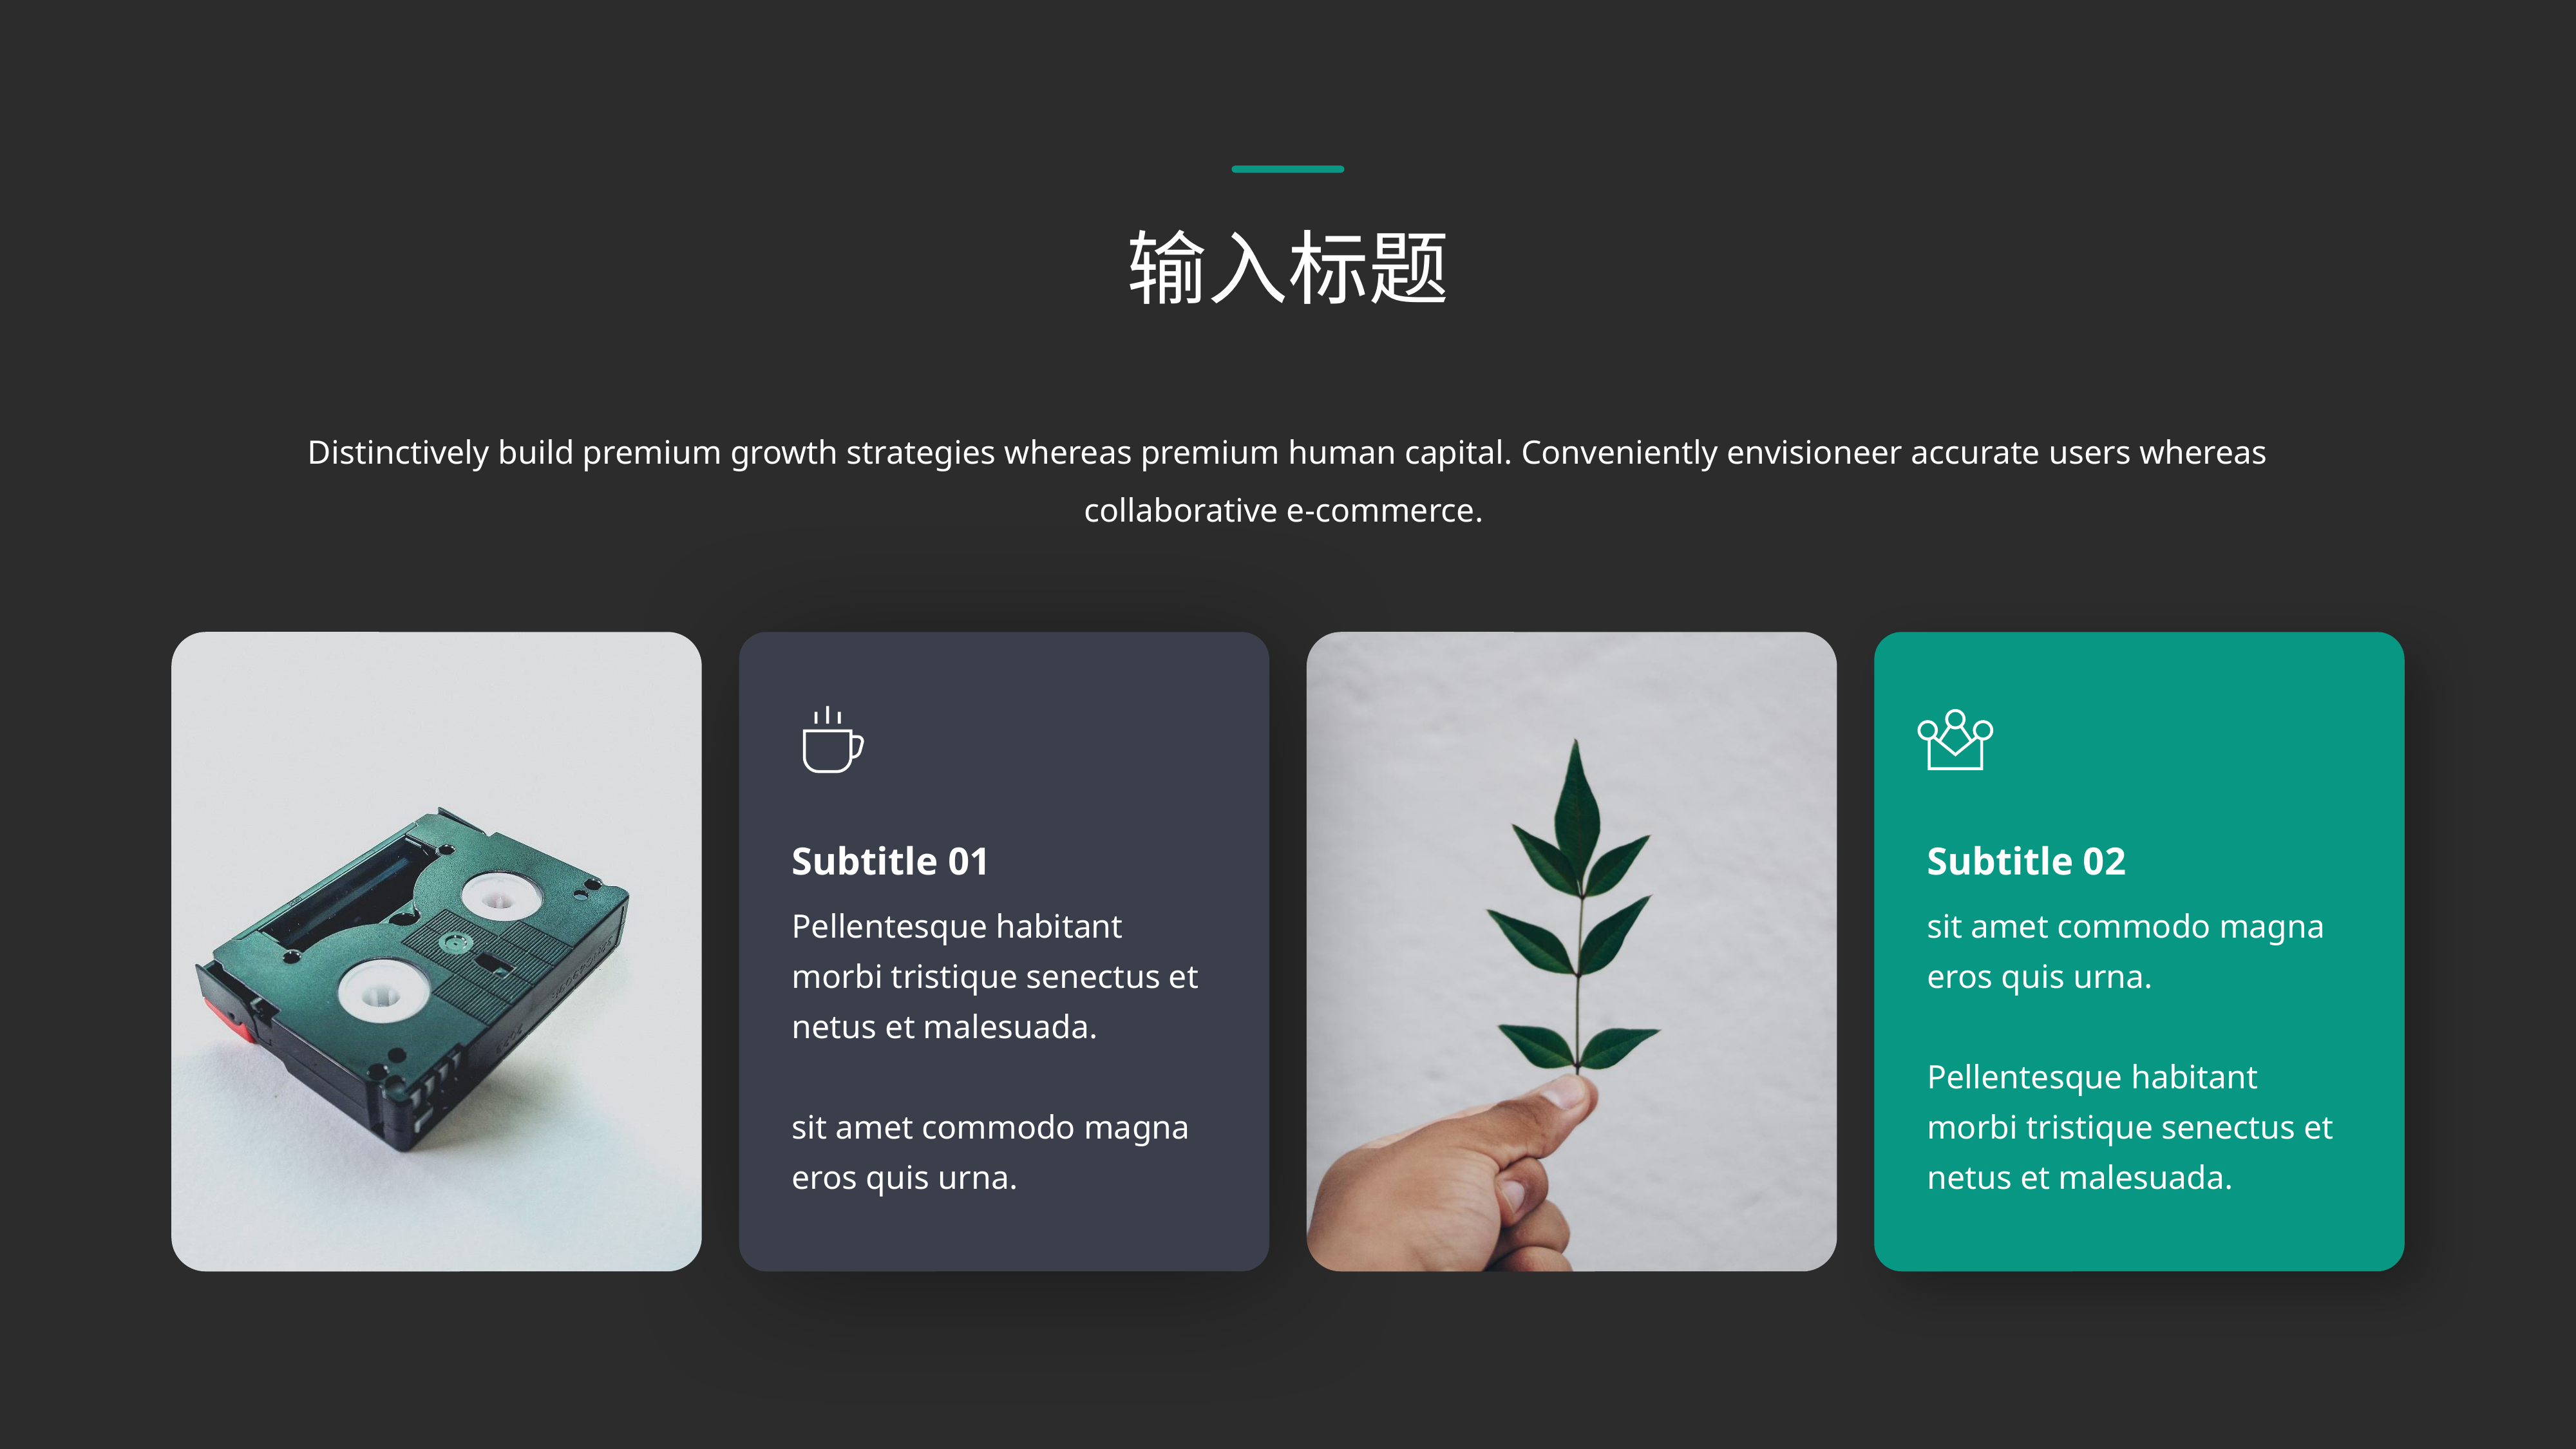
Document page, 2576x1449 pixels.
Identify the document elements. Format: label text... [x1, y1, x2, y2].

text_box [826, 706, 829, 724]
text_box sit amet commodo magna eros quis urna. Pellentesque habitant morbi tristique senectus et netus et malesuada. [1917, 889, 2362, 1200]
text_box Subtitle 01 [782, 819, 1016, 887]
text_box Subtitle 02 [1917, 819, 2152, 887]
text_box [738, 631, 1271, 1273]
text_box [837, 712, 841, 724]
text_box [1231, 165, 1345, 174]
text_box [802, 729, 864, 773]
picture [1306, 632, 1837, 1272]
picture [171, 632, 702, 1272]
text_box [1874, 632, 2405, 1272]
text_box [814, 712, 818, 724]
text_box 输入标题 [1108, 217, 1468, 314]
text_box Distinctively build premium growth strategies whereas premium human capital. Conveniently envisioneer accurate users whereas collaborative e-commerce. [273, 412, 2303, 529]
text_box [1917, 708, 1994, 770]
text_box Pellentesque habitant morbi tristique senectus et netus et malesuada. sit amet commodo magna eros quis urna. [782, 889, 1226, 1200]
